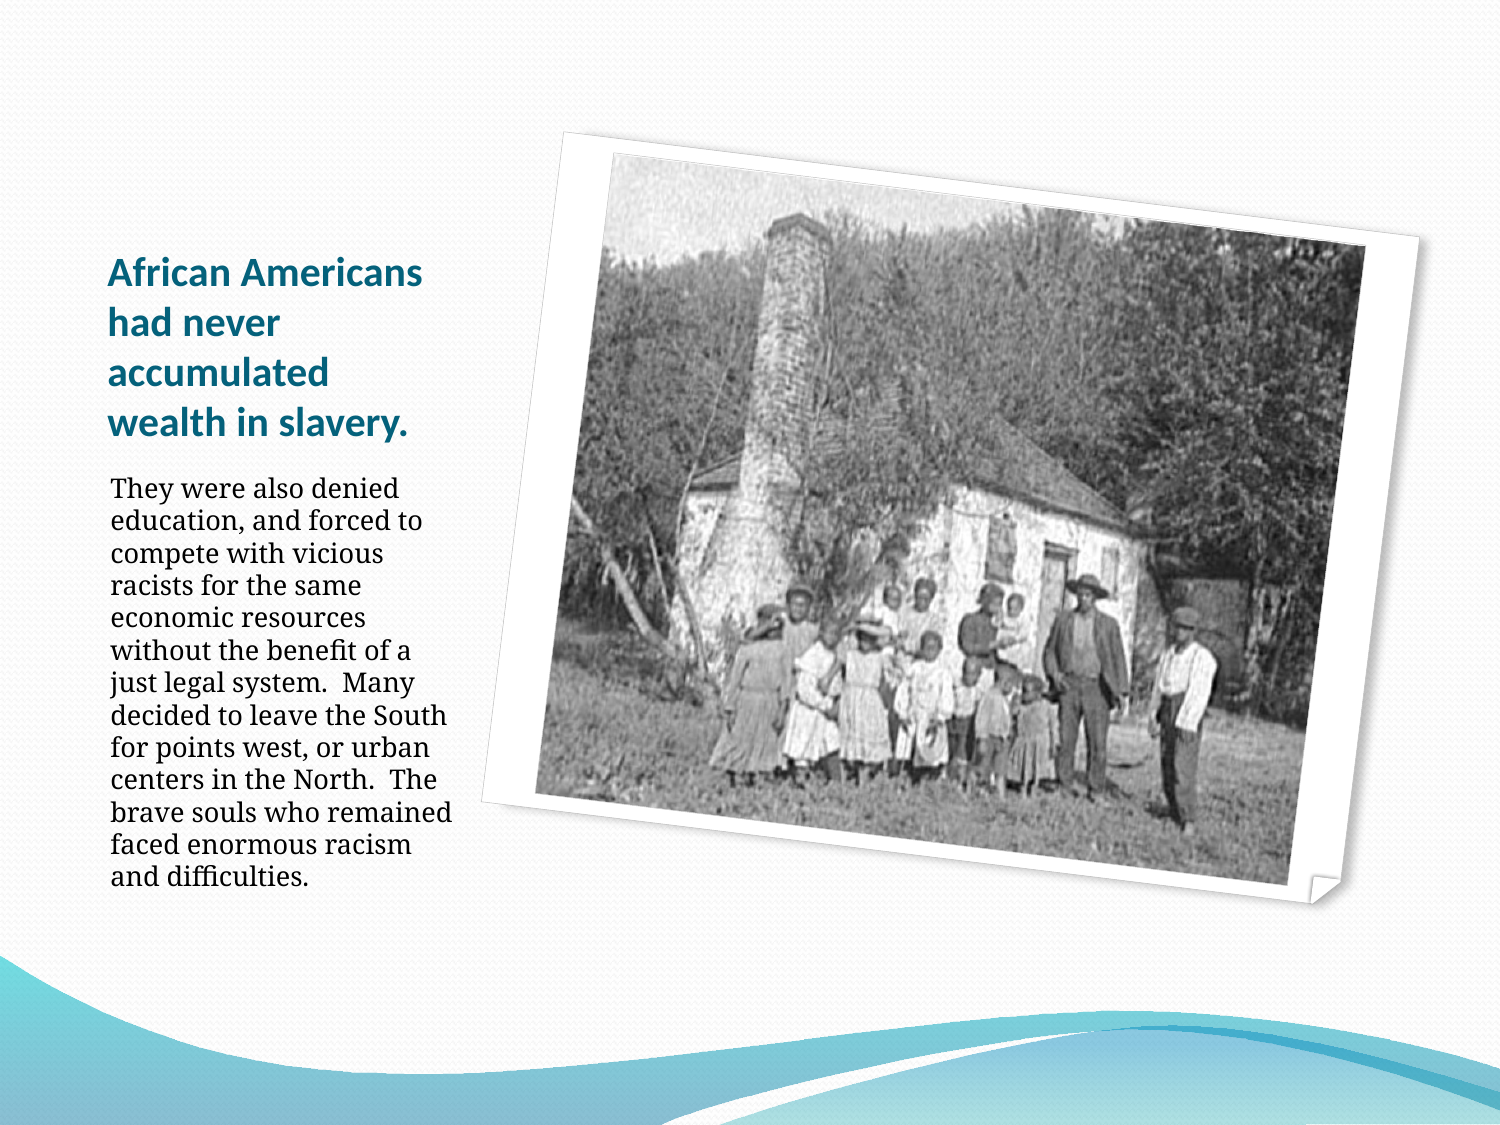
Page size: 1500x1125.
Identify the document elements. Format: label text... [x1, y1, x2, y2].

picture [1023, 852, 1291, 885]
list They were also denied education, and forced to compete with vicious racists for the same economic resources without the benefit of a just legal system. Many decided to leave the South for points west, or urban centers in the North. The brave souls who remained faced enormous racism and difficulties. [99, 464, 463, 900]
picture [536, 552, 566, 796]
picture [571, 154, 1330, 842]
title African Americans had never accumulated wealth in slavery. [99, 193, 463, 453]
picture [1333, 243, 1365, 503]
